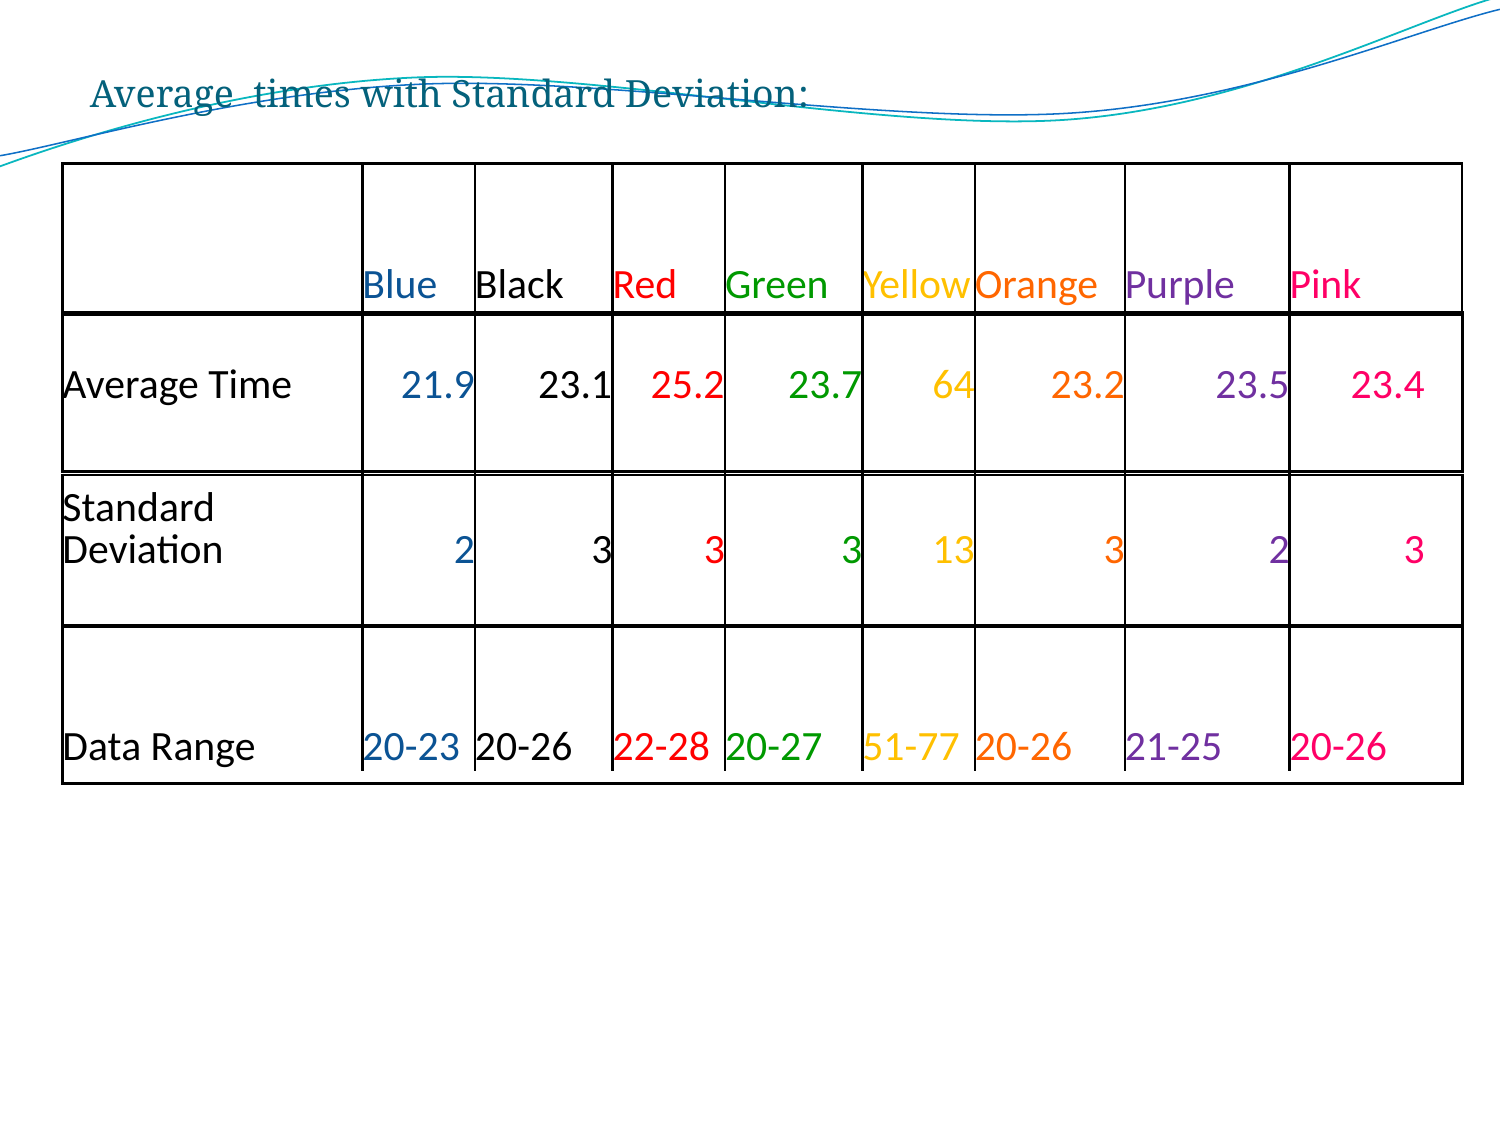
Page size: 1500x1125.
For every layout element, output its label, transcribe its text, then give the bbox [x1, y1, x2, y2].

table_header [64, 316, 1461, 470]
table_header [64, 165, 1461, 313]
table_header [64, 476, 1461, 624]
text_box Average times with Standard Deviation: [75, 62, 1500, 123]
table_header [64, 626, 1461, 782]
